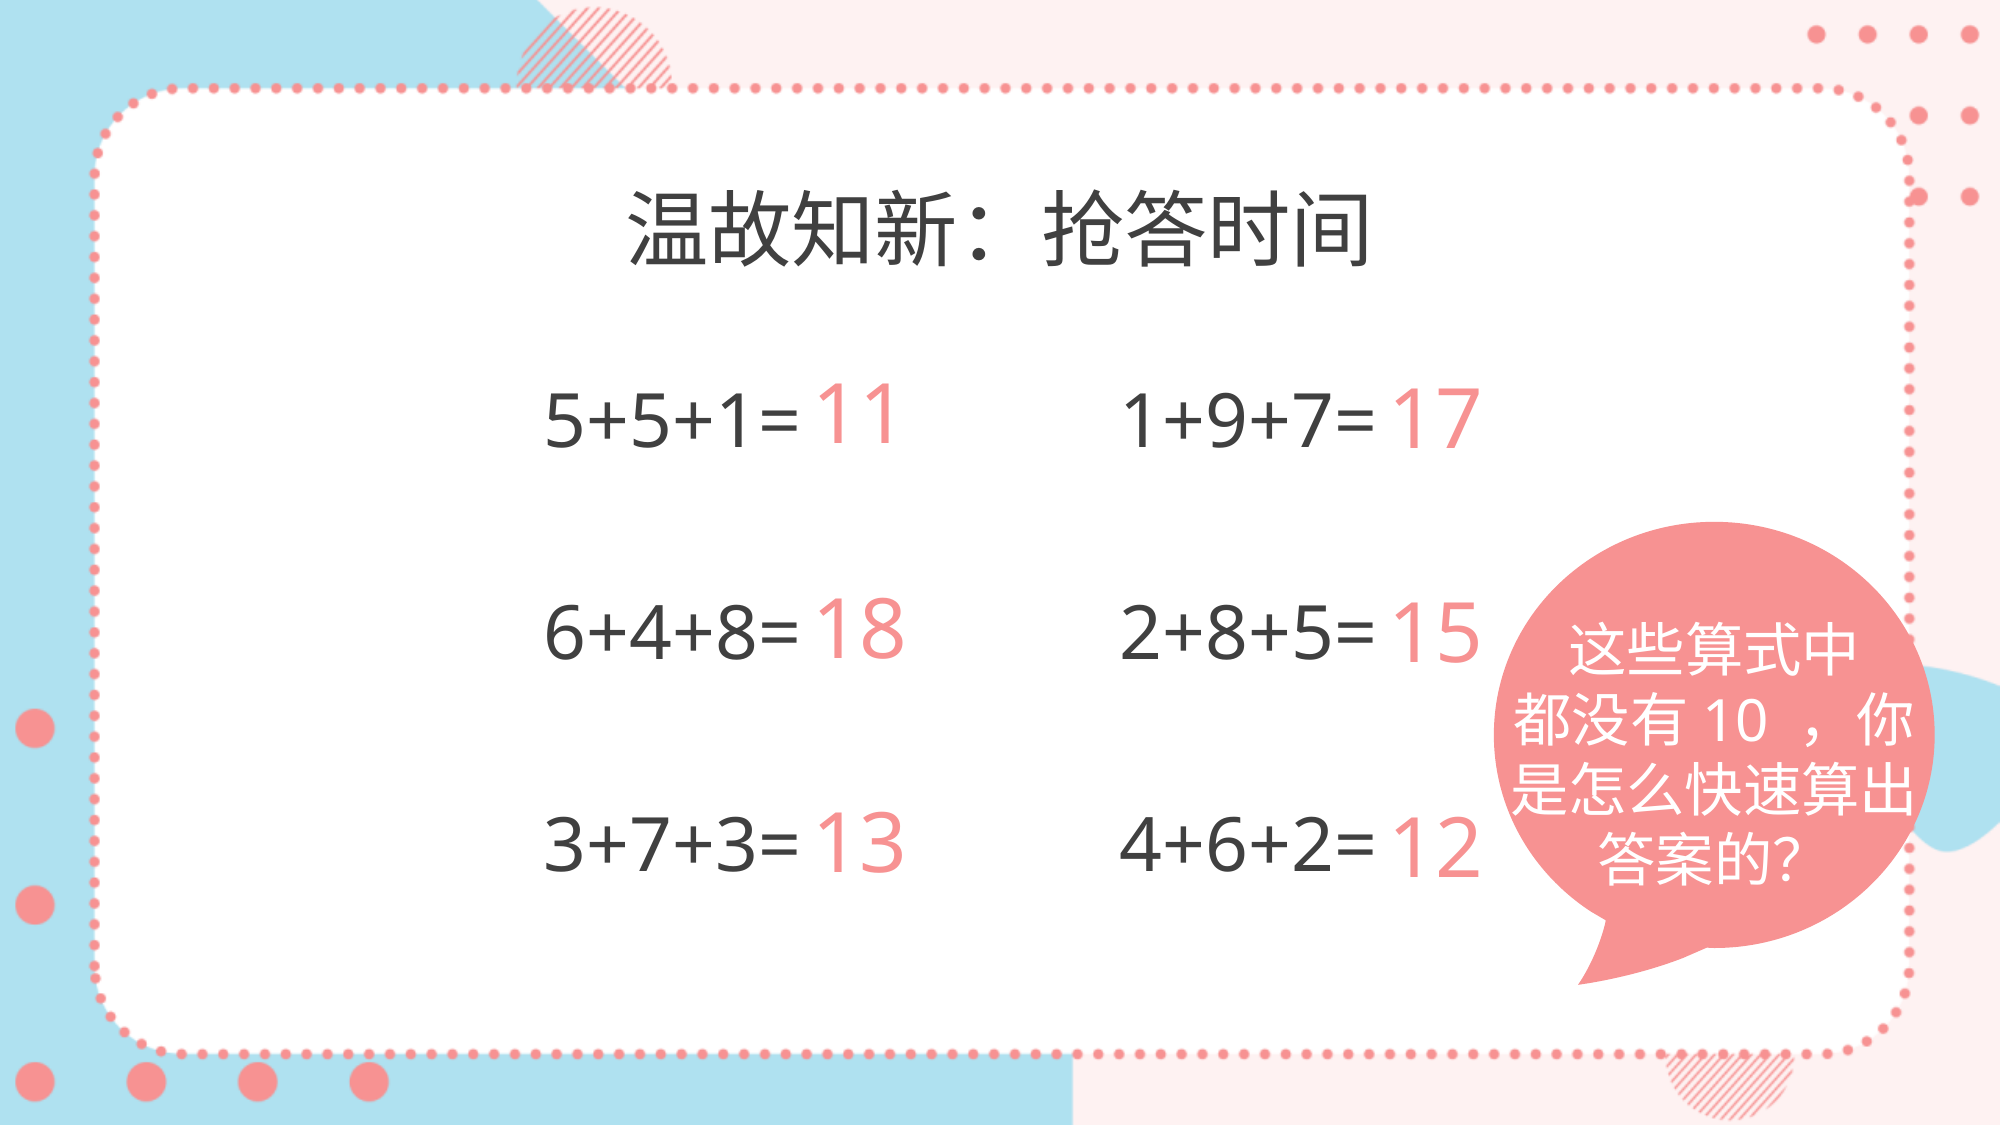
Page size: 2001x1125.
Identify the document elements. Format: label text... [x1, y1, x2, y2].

text_box 12 [1365, 789, 1516, 899]
picture [0, 0, 2000, 1125]
text_box 15 [1419, 575, 1516, 684]
text_box 11 [784, 356, 941, 466]
text_box 这些算式中 都没有10 ，你是怎么快速算出答案的？ [1492, 520, 1936, 987]
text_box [502, 363, 843, 896]
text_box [1078, 363, 1419, 896]
text_box 18 [843, 570, 941, 680]
text_box 17 [1365, 360, 1516, 470]
text_box 13 [843, 785, 941, 894]
text_box 温故知新：抢答时间 [582, 169, 1418, 285]
